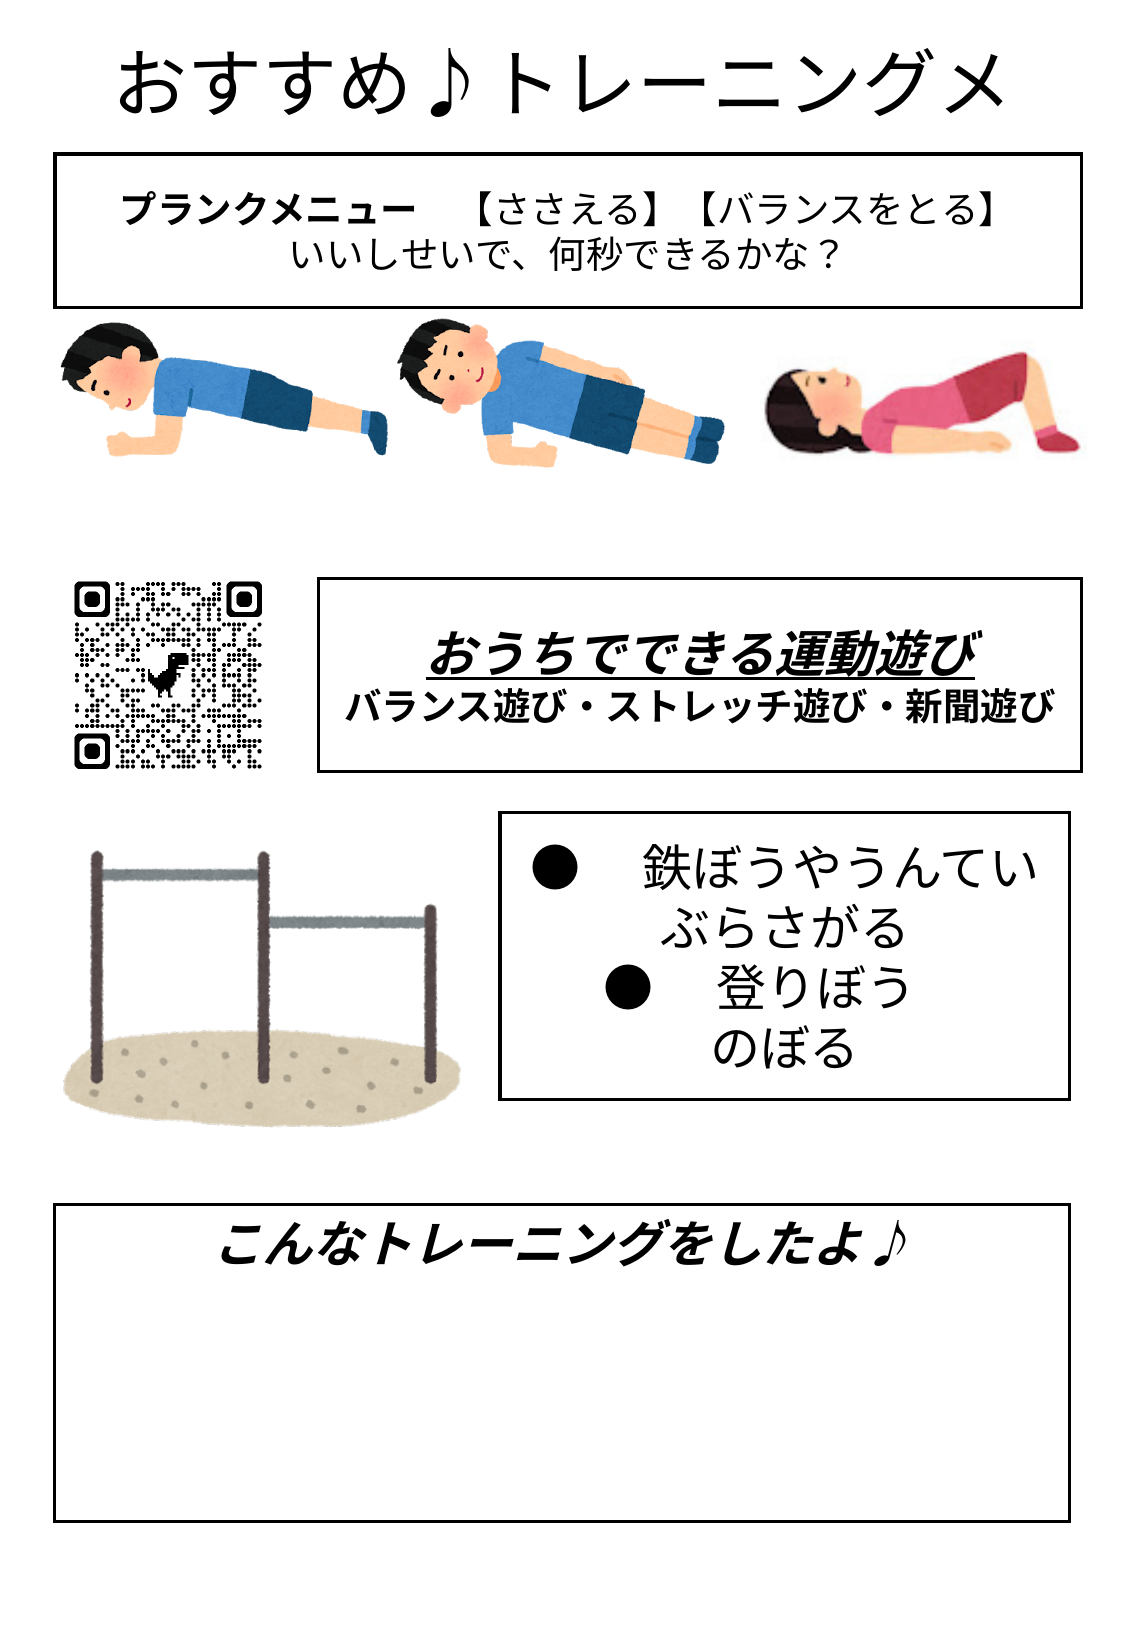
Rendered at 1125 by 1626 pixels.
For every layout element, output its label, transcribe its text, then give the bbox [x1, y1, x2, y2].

text_box ● 鉄ぼうやうんてい ぶらさがる ● 登りぼう のぼる [498, 811, 1071, 1101]
text_box おうちでできる運動遊び バランス遊び・ストレッチ遊び・新聞遊び [317, 577, 1083, 773]
picture [54, 305, 1113, 503]
text_box おすすめ♪トレーニングメニュー [14, 29, 1111, 224]
picture [54, 811, 469, 1165]
text_box こんなトレーニングをしたよ♪ [53, 1203, 1071, 1523]
text_box プランクメニュー 【ささえる】【バランスをとる】 いいしせいで、何秒できるかな？ [53, 152, 1083, 309]
picture [54, 561, 283, 790]
